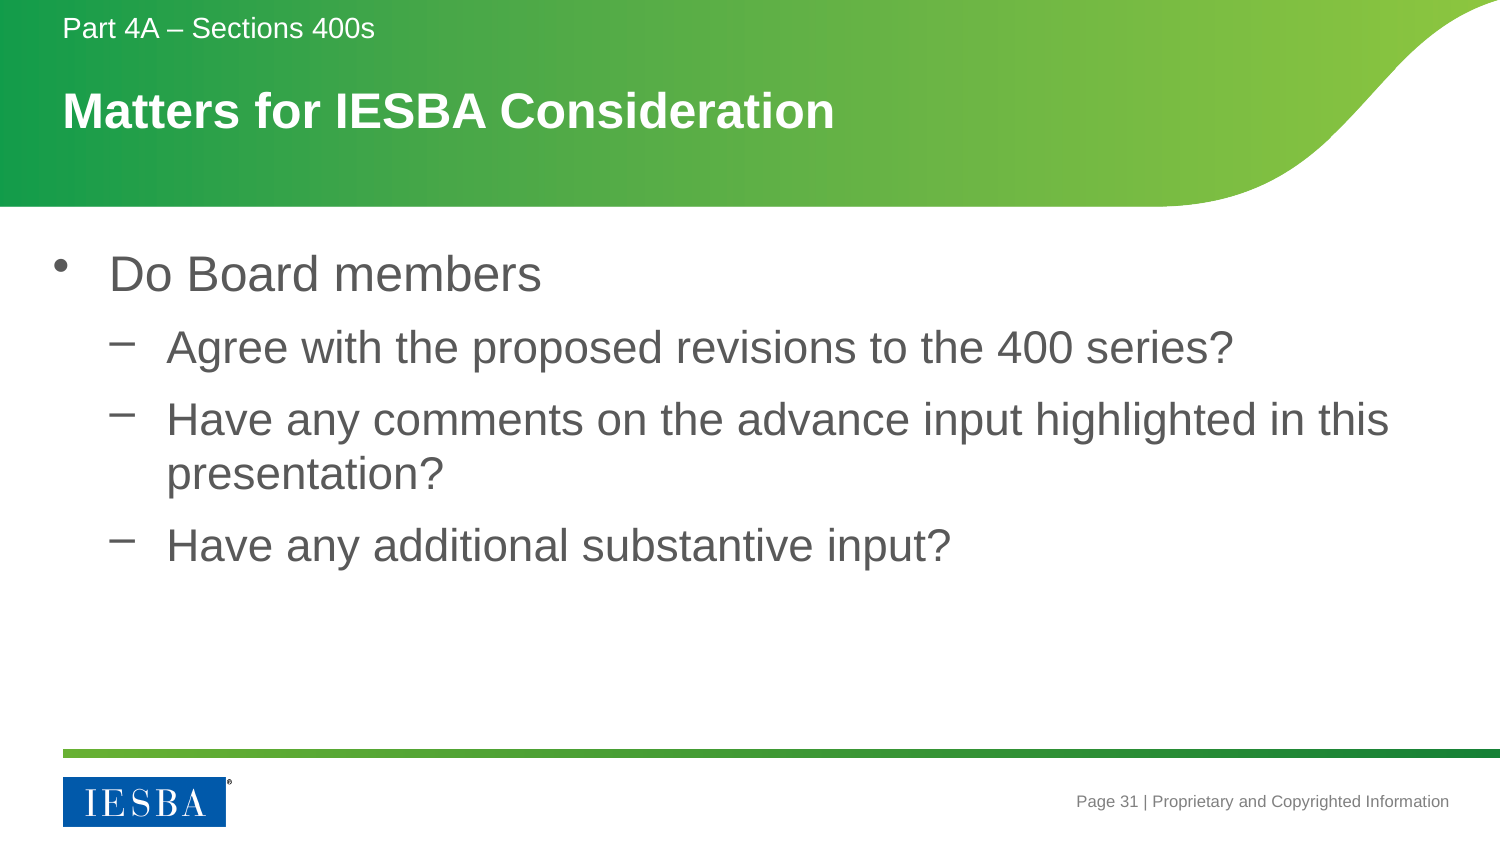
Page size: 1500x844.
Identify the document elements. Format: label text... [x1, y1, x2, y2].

list Do Board members Agree with the proposed revisions to the 400 series? Have any comments on the advance input highlighted in this presentation? Have any additional substantive input? [37, 234, 1463, 762]
picture [0, 0, 1500, 207]
subtitle Part 4A – Sections 400s [62, 9, 500, 38]
title Matters for IESBA Consideration [62, 75, 1300, 142]
picture [63, 777, 232, 827]
